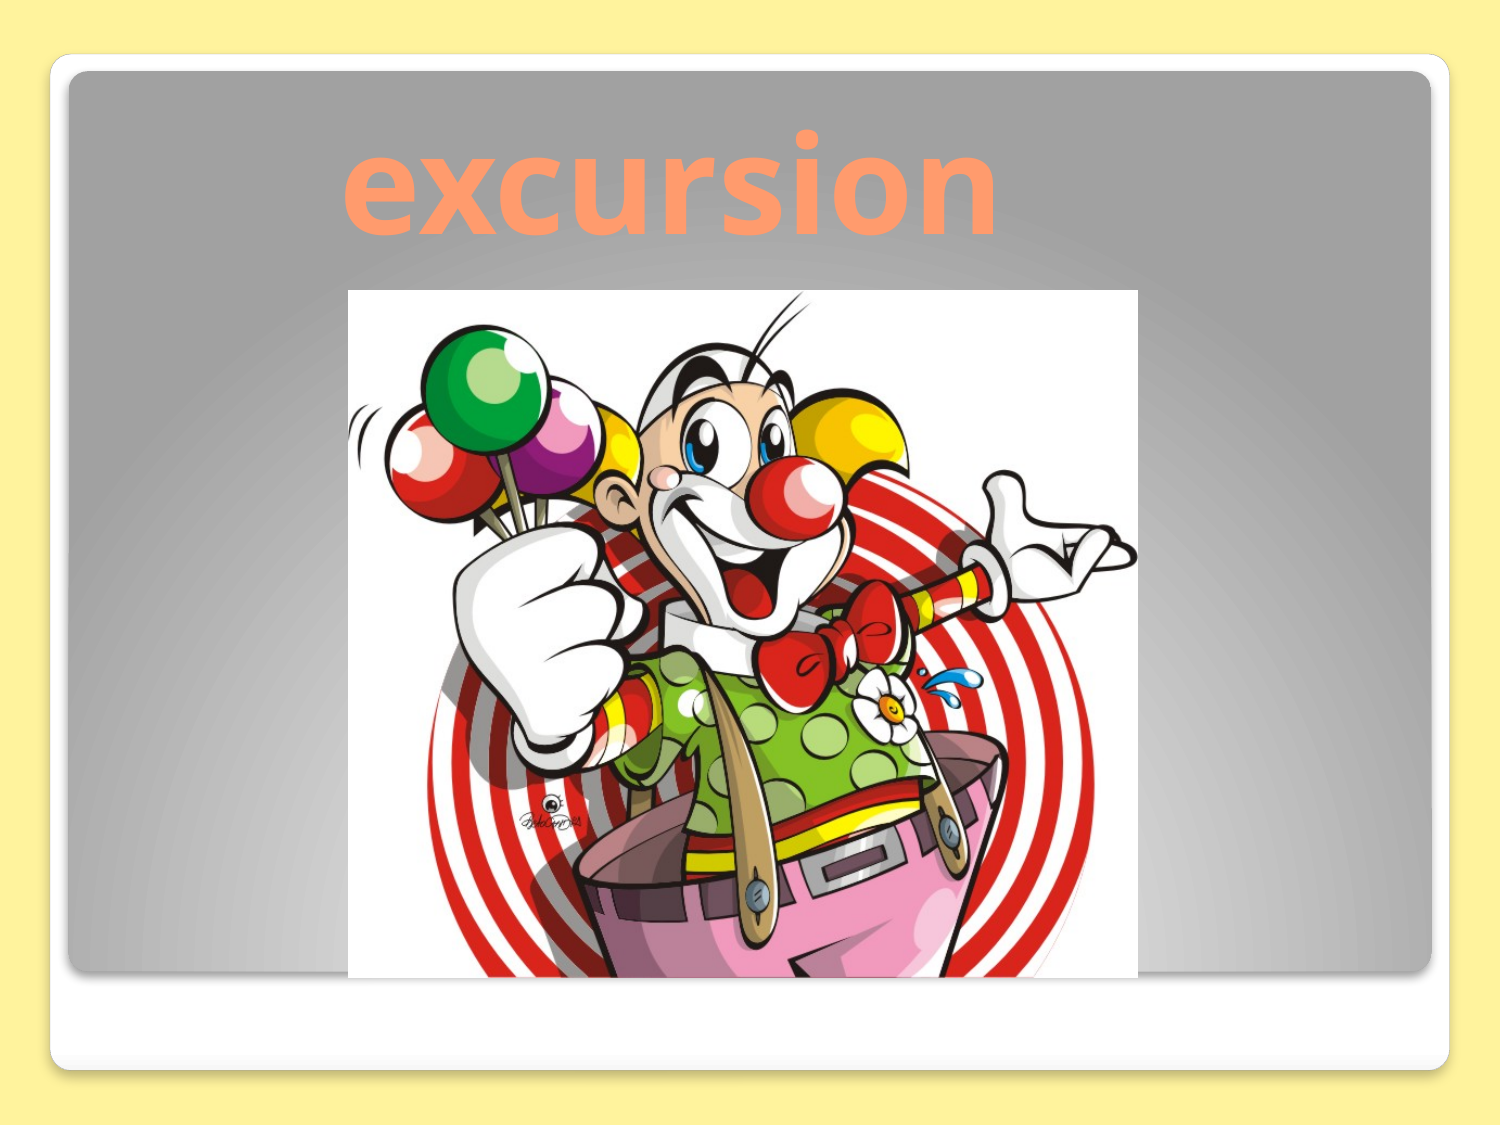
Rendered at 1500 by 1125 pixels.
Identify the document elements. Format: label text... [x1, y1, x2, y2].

title excursion [324, 66, 1152, 270]
picture [348, 290, 1138, 978]
